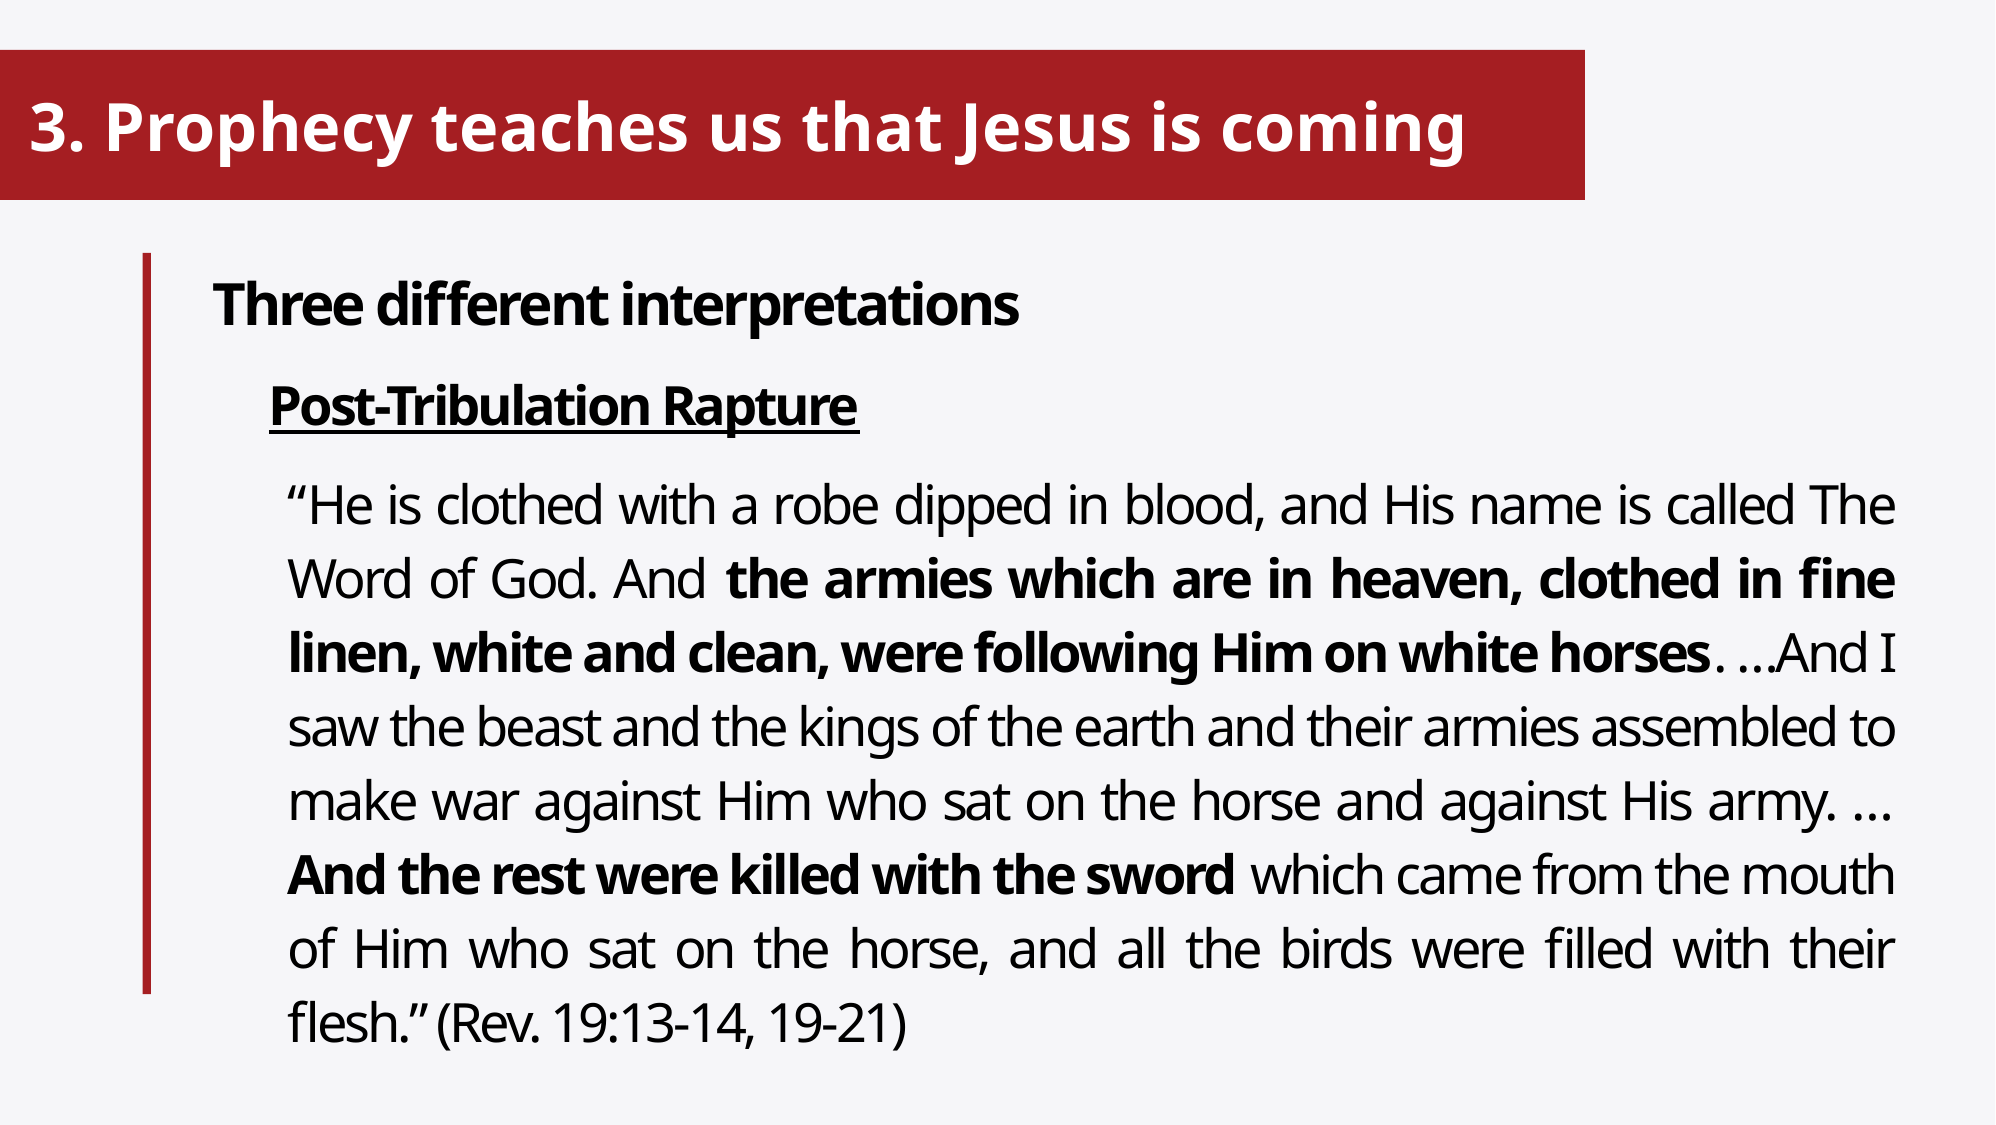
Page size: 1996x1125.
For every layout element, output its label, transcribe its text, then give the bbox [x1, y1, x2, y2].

title 3. Prophecy teaches us that Jesus is coming [14, 62, 1810, 188]
subtitle Three different interpretations Post-Tribulation Rapture “He is clothed with a robe dipped in blood, and His name is called The Word of God. And the armies which are in heaven, clothed in fine linen, white and clean, were following Him on white horses. …And I saw the beast and the kings of the earth and their armies assembled to make war against Him who sat on the horse and against His army. …And the rest were killed with the sword which came from the mouth of Him who sat on the horse, and all the birds were filled with their flesh.” (Rev. 19:13-14, 19-21) [197, 249, 1910, 1000]
